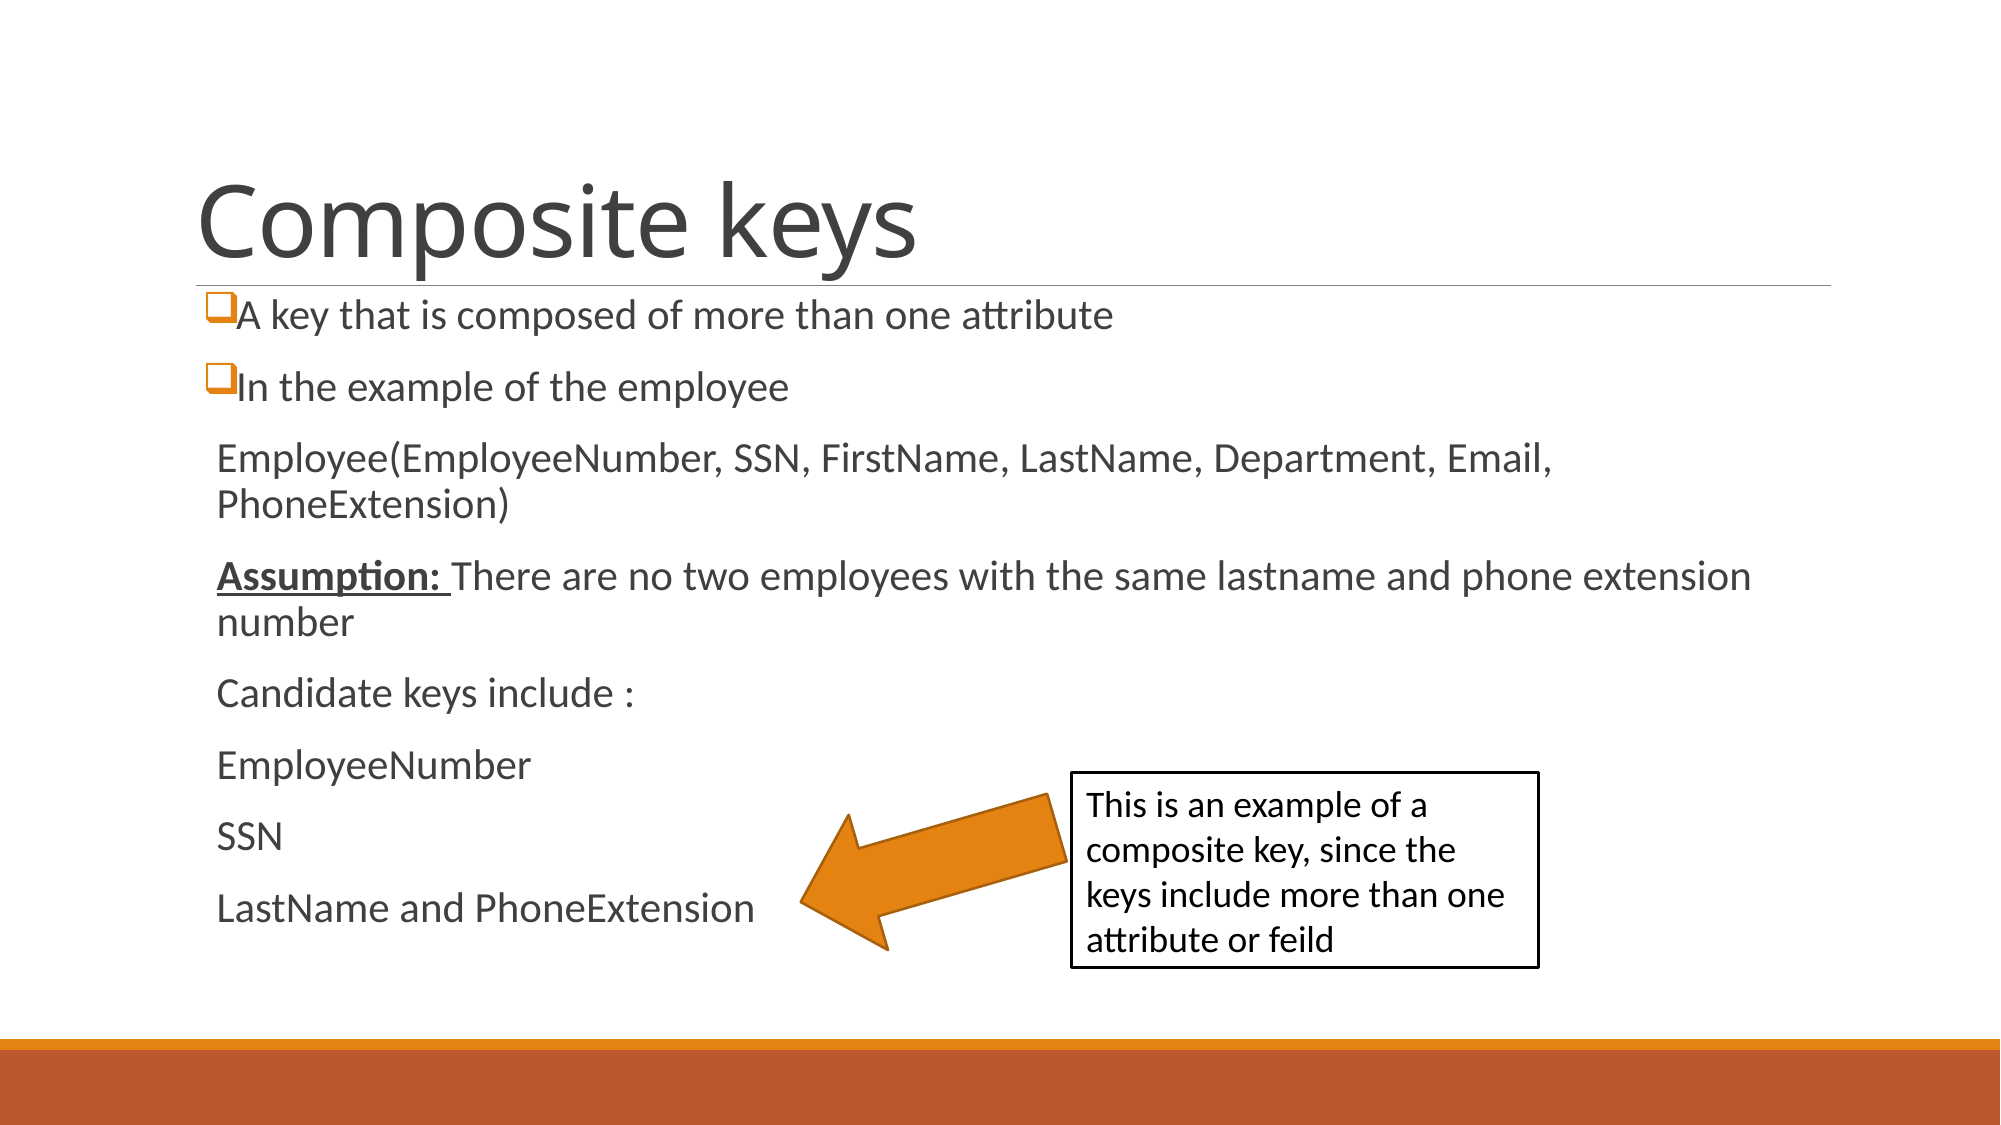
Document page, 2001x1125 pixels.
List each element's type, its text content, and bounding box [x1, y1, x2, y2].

text_box [799, 792, 1069, 952]
text_box This is an example of a composite key, since the keys include more than one attribute or feild [1071, 772, 1539, 968]
title Composite keys [180, 47, 1830, 285]
list A key that is composed of more than one attribute In the example of the employee Employee(EmployeeNumber, SSN, FirstName, LastName, Department, Email, PhoneExtension) Assumption: There are no two employees with the same lastname and phone extension number Candidate keys include : EmployeeNumber SSN LastName and PhoneExtension [202, 285, 1853, 945]
